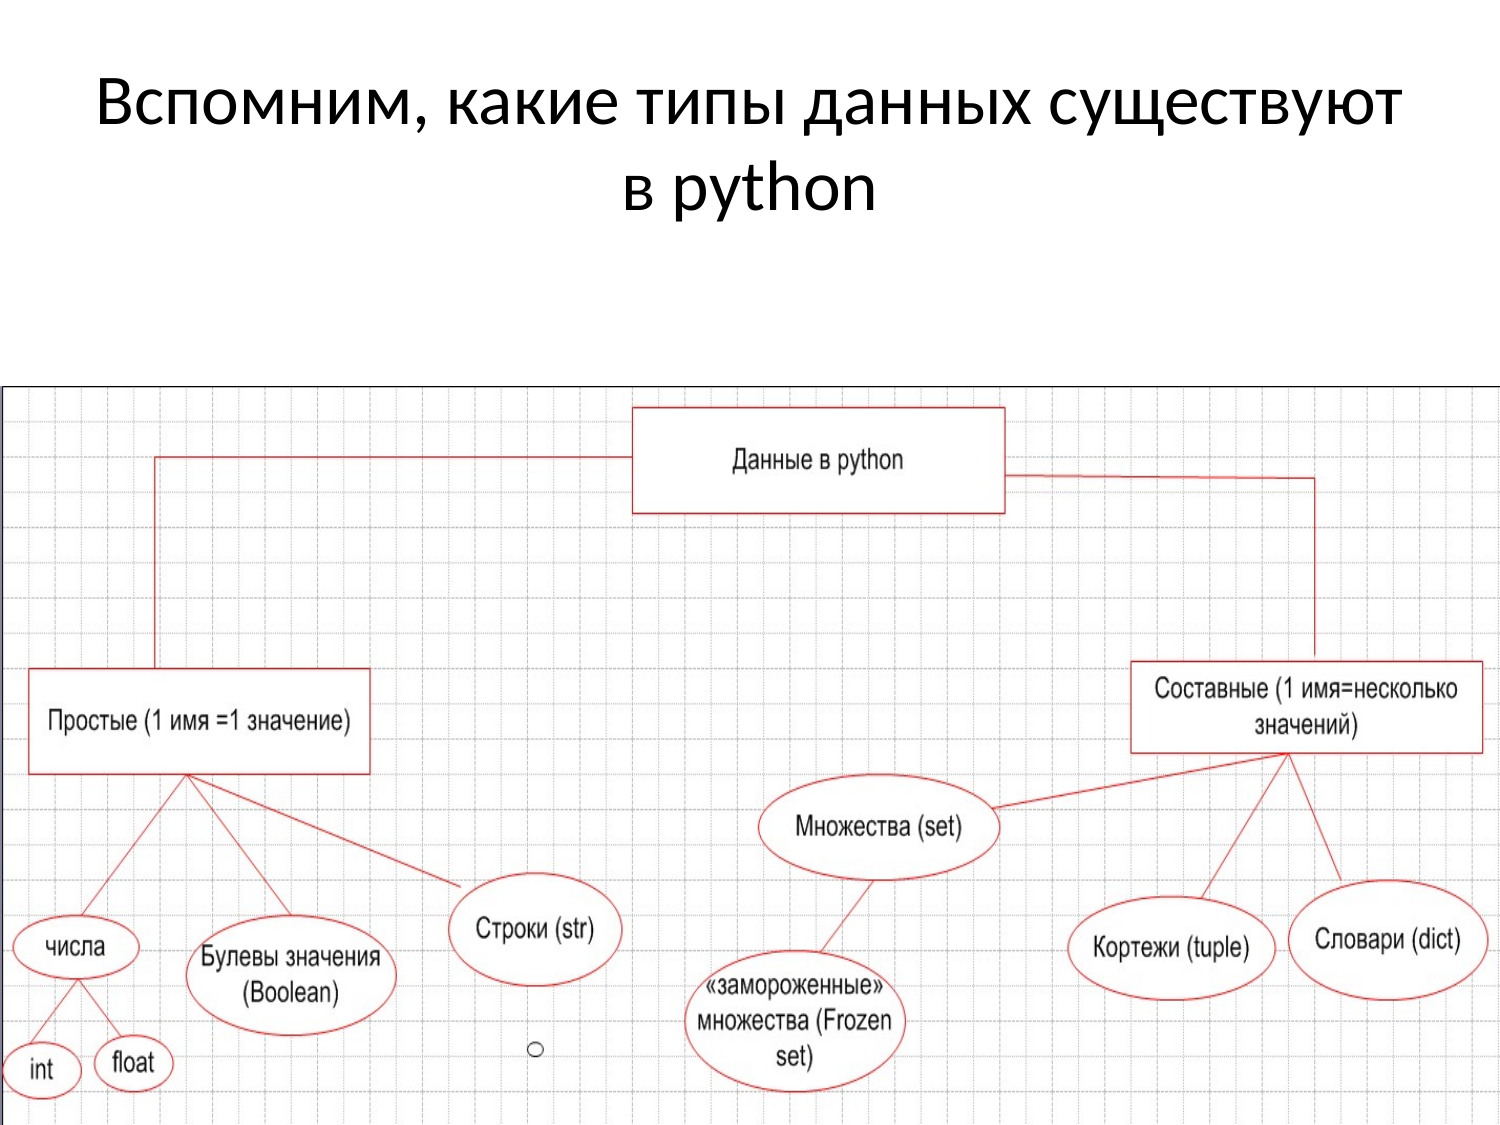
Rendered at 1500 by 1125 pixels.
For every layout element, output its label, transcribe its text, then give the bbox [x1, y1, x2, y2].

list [0, 385, 1500, 1125]
title Вспомним, какие типы данных существуют в python [75, 45, 1425, 233]
